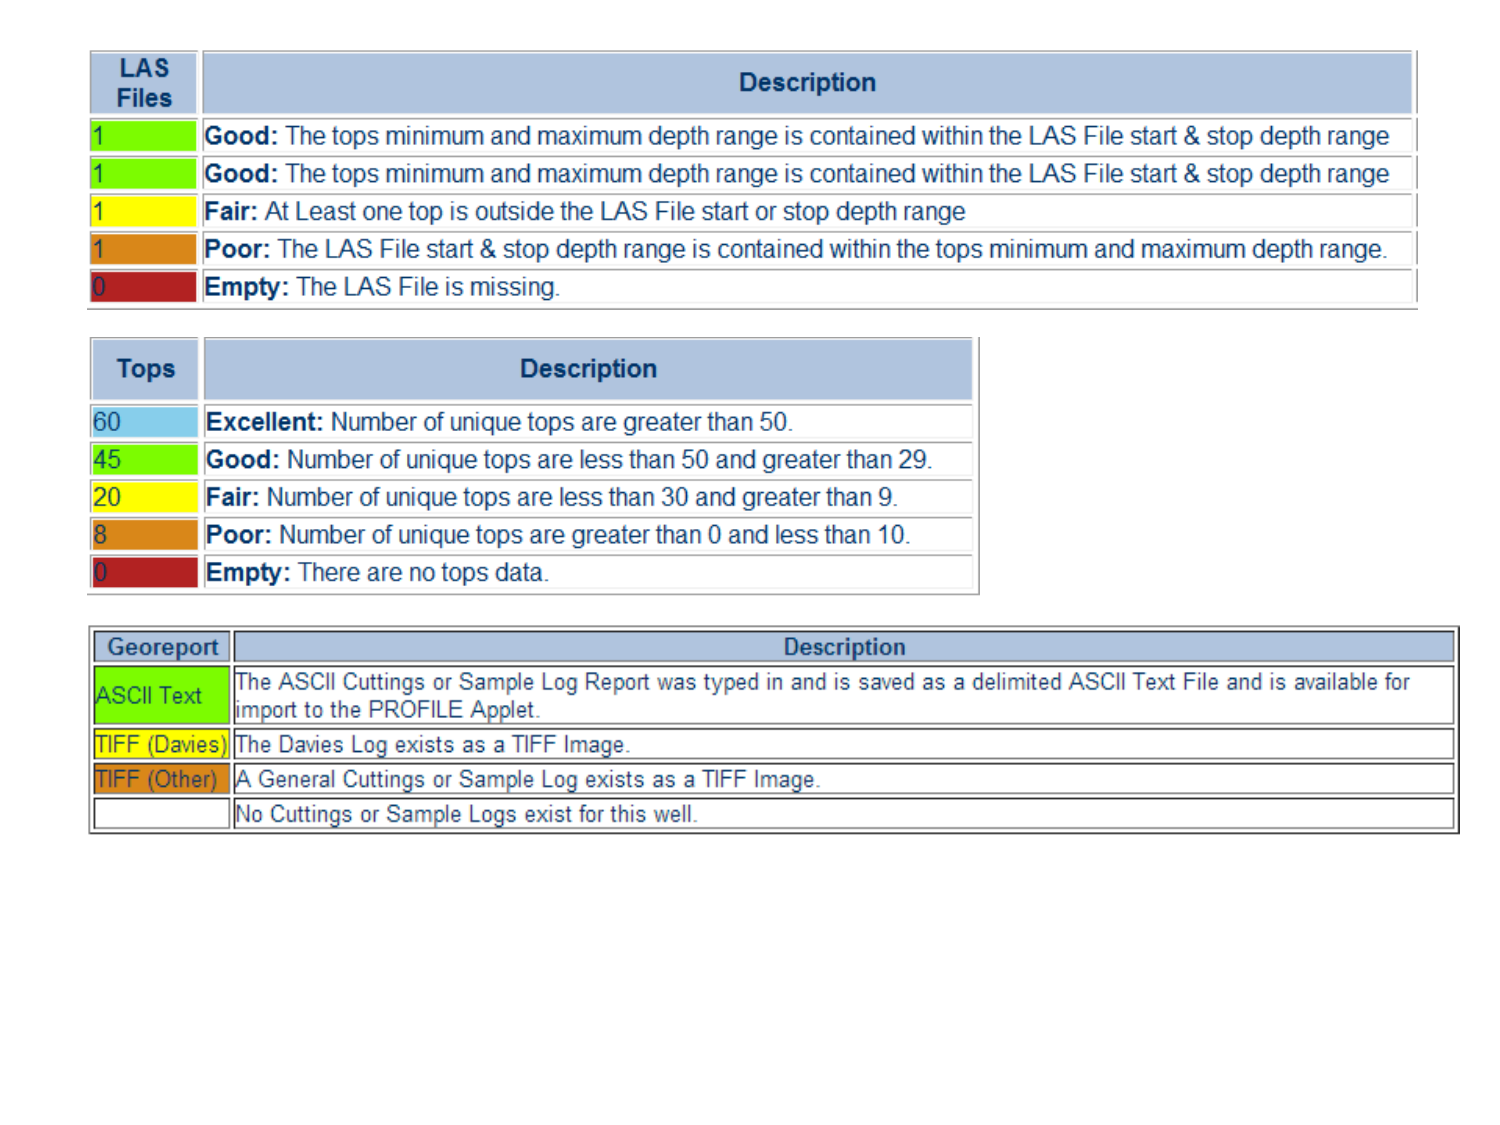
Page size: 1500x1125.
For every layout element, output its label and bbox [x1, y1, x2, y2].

picture [87, 624, 1460, 838]
picture [87, 337, 980, 598]
picture [87, 49, 1418, 310]
